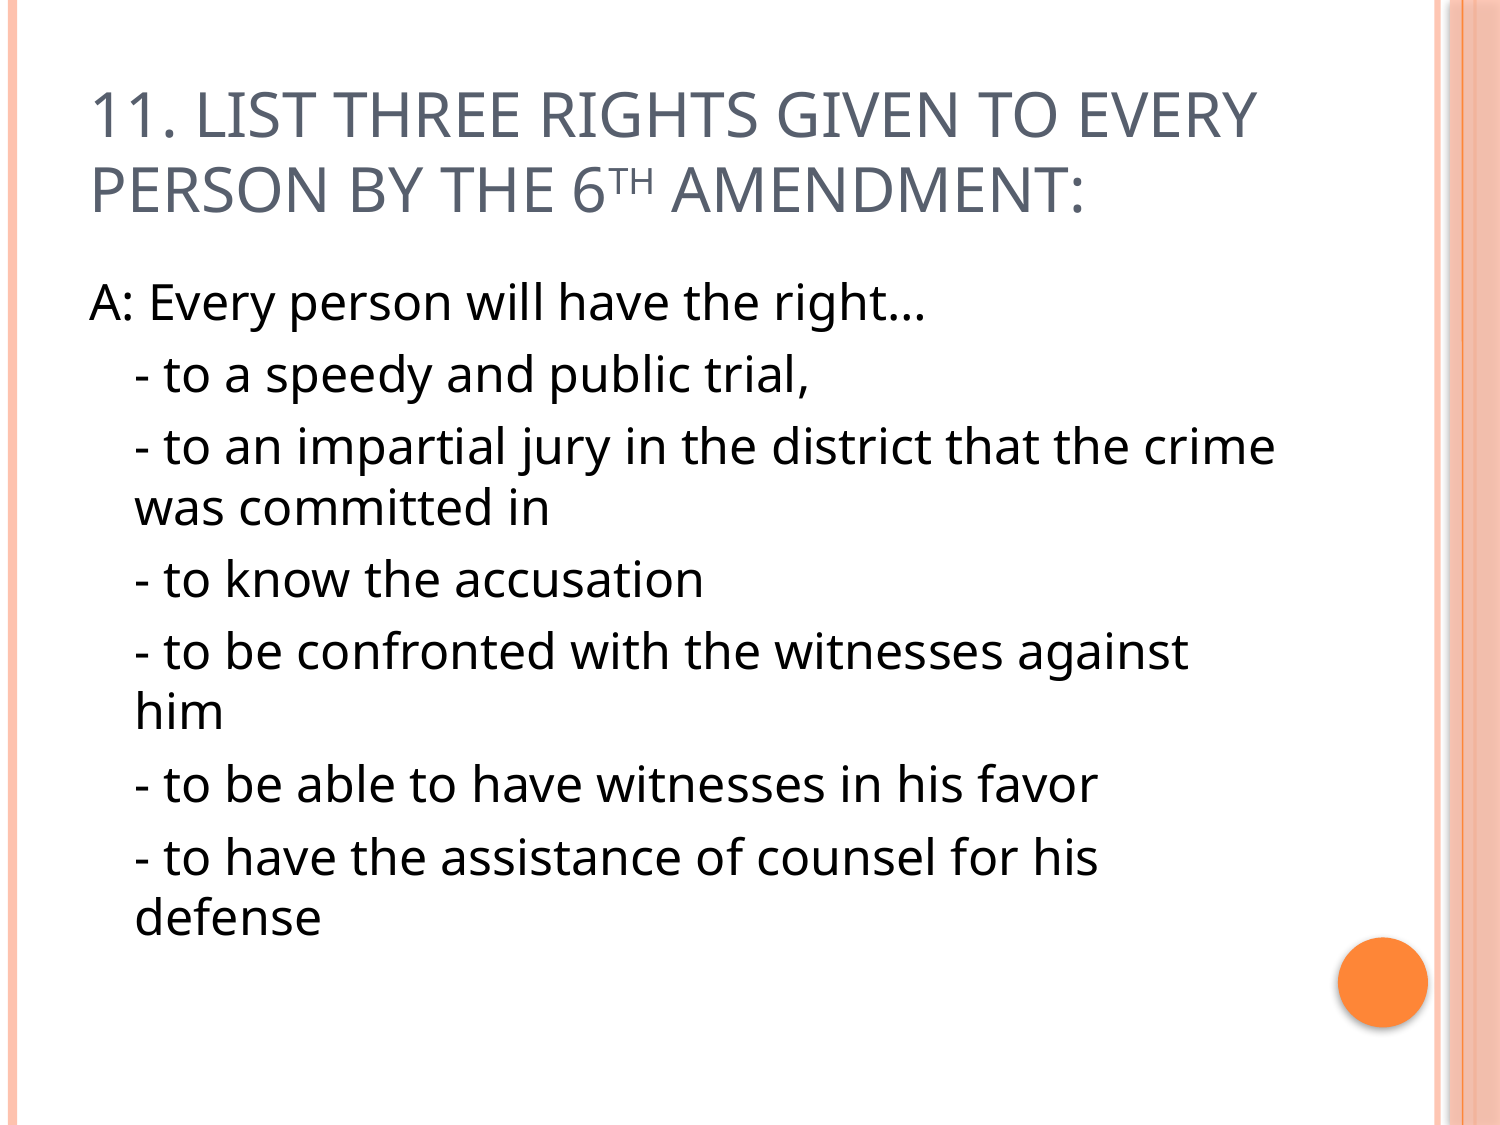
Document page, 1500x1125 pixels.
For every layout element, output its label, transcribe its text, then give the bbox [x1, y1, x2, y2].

list A: Every person will have the right… - to a speedy and public trial, - to an impartial jury in the district that the crime was committed in - to know the accusation - to be confronted with the witnesses against him - to be able to have witnesses in his favor - to have the assistance of counsel for his defense [75, 262, 1300, 1062]
title 11. List three rights given to every person by the 6th amendment: [75, 45, 1300, 233]
